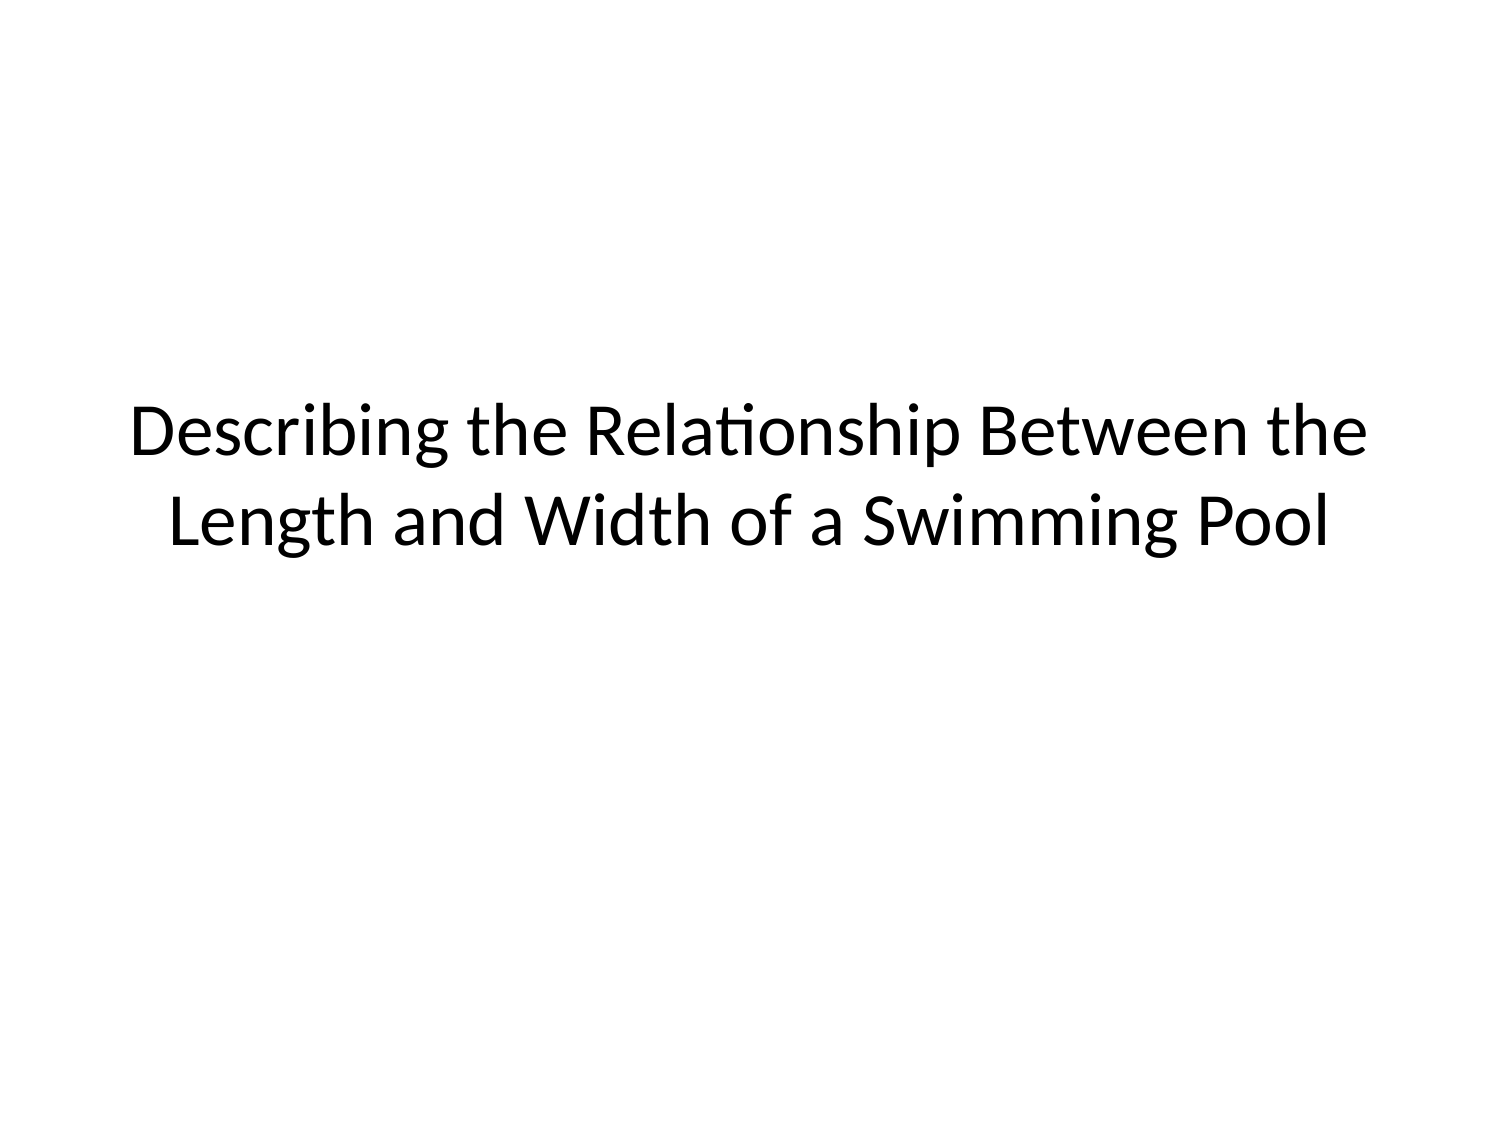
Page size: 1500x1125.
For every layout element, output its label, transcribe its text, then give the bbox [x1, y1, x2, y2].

title Describing the Relationship Between the Length and Width of a Swimming Pool [112, 349, 1388, 591]
